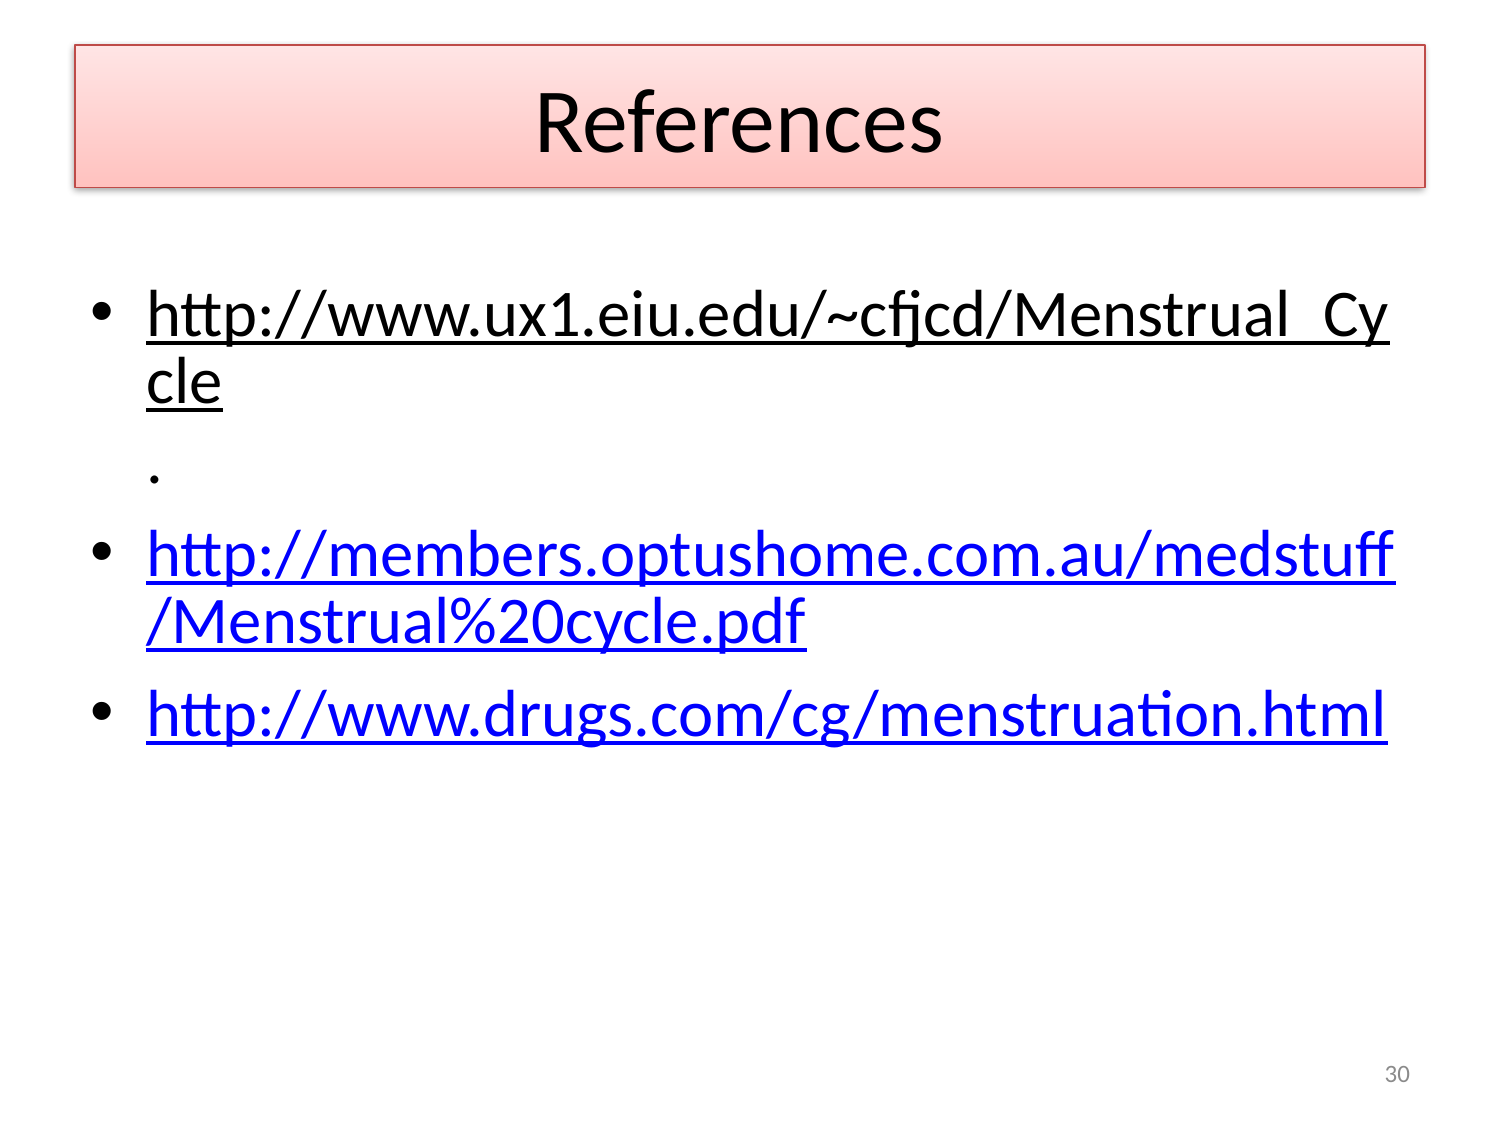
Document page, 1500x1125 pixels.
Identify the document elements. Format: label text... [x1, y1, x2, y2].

title References [74, 44, 1426, 188]
slide_number 30 [1074, 1042, 1425, 1103]
list http://www.ux1.eiu.edu/~cfjcd/Menstrual_Cycle. http://members.optushome.com.au/medstuff/Menstrual%20cycle.pdf http://www.drugs.com/cg/menstruation.html [75, 262, 1425, 1005]
